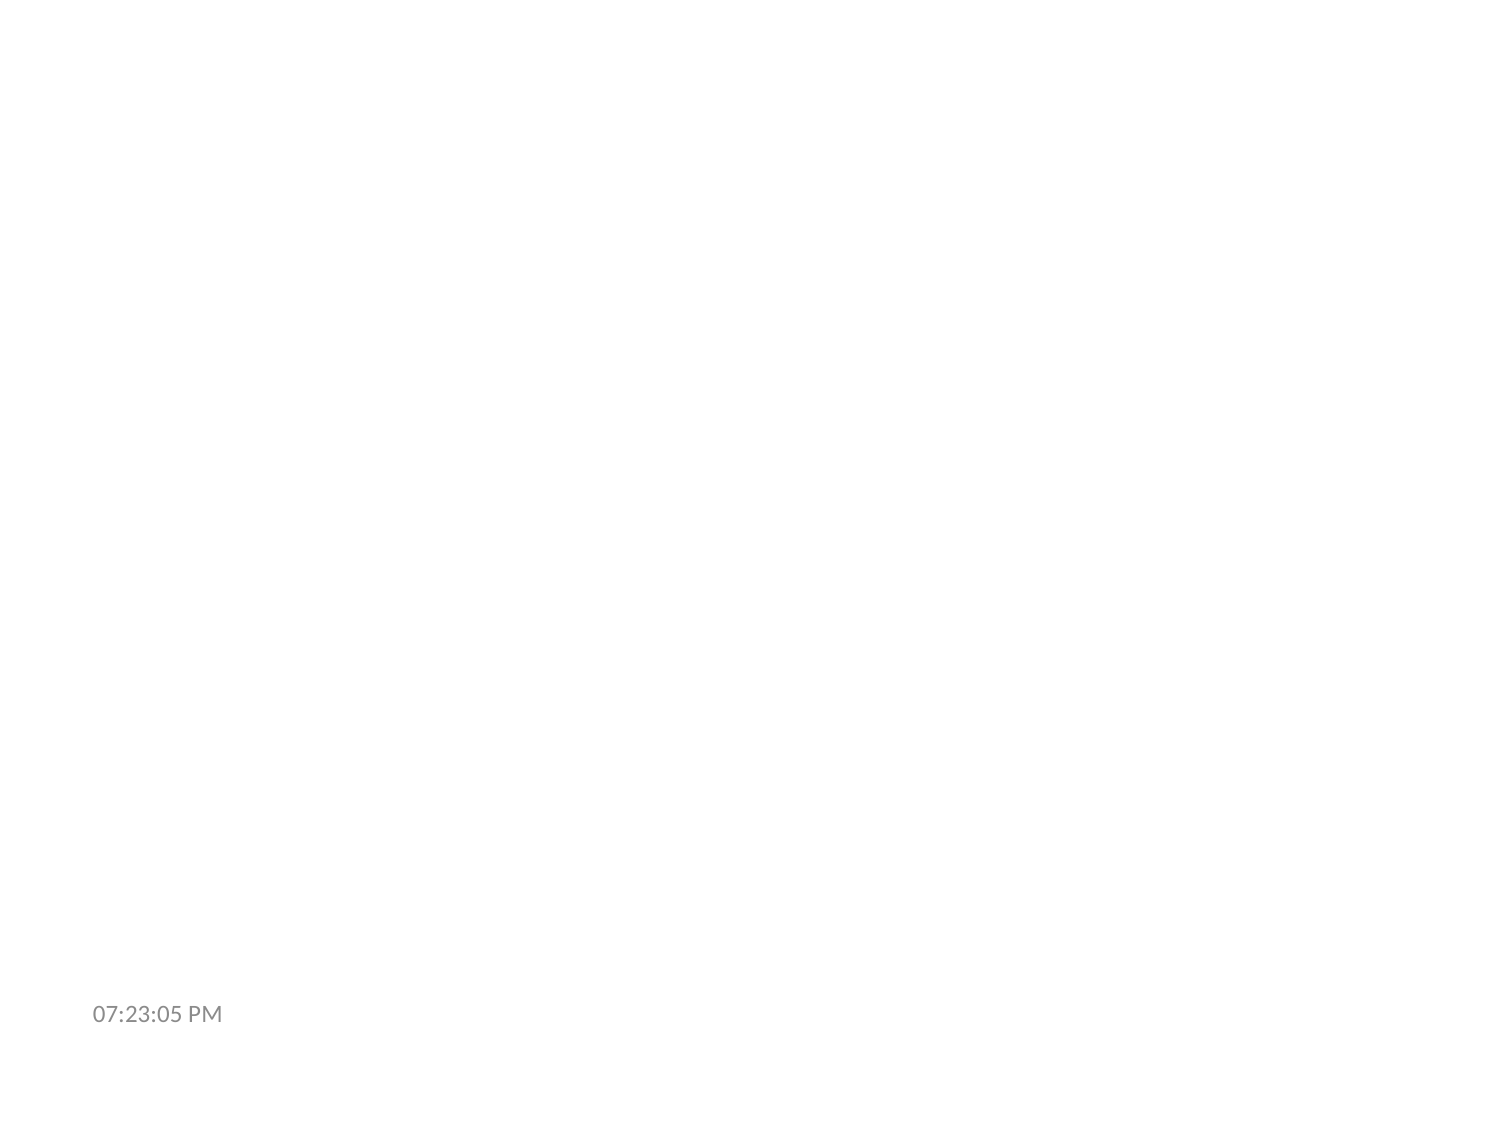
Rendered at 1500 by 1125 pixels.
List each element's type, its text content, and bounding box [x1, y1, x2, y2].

text_box 3:35:09 PM [77, 982, 428, 1043]
